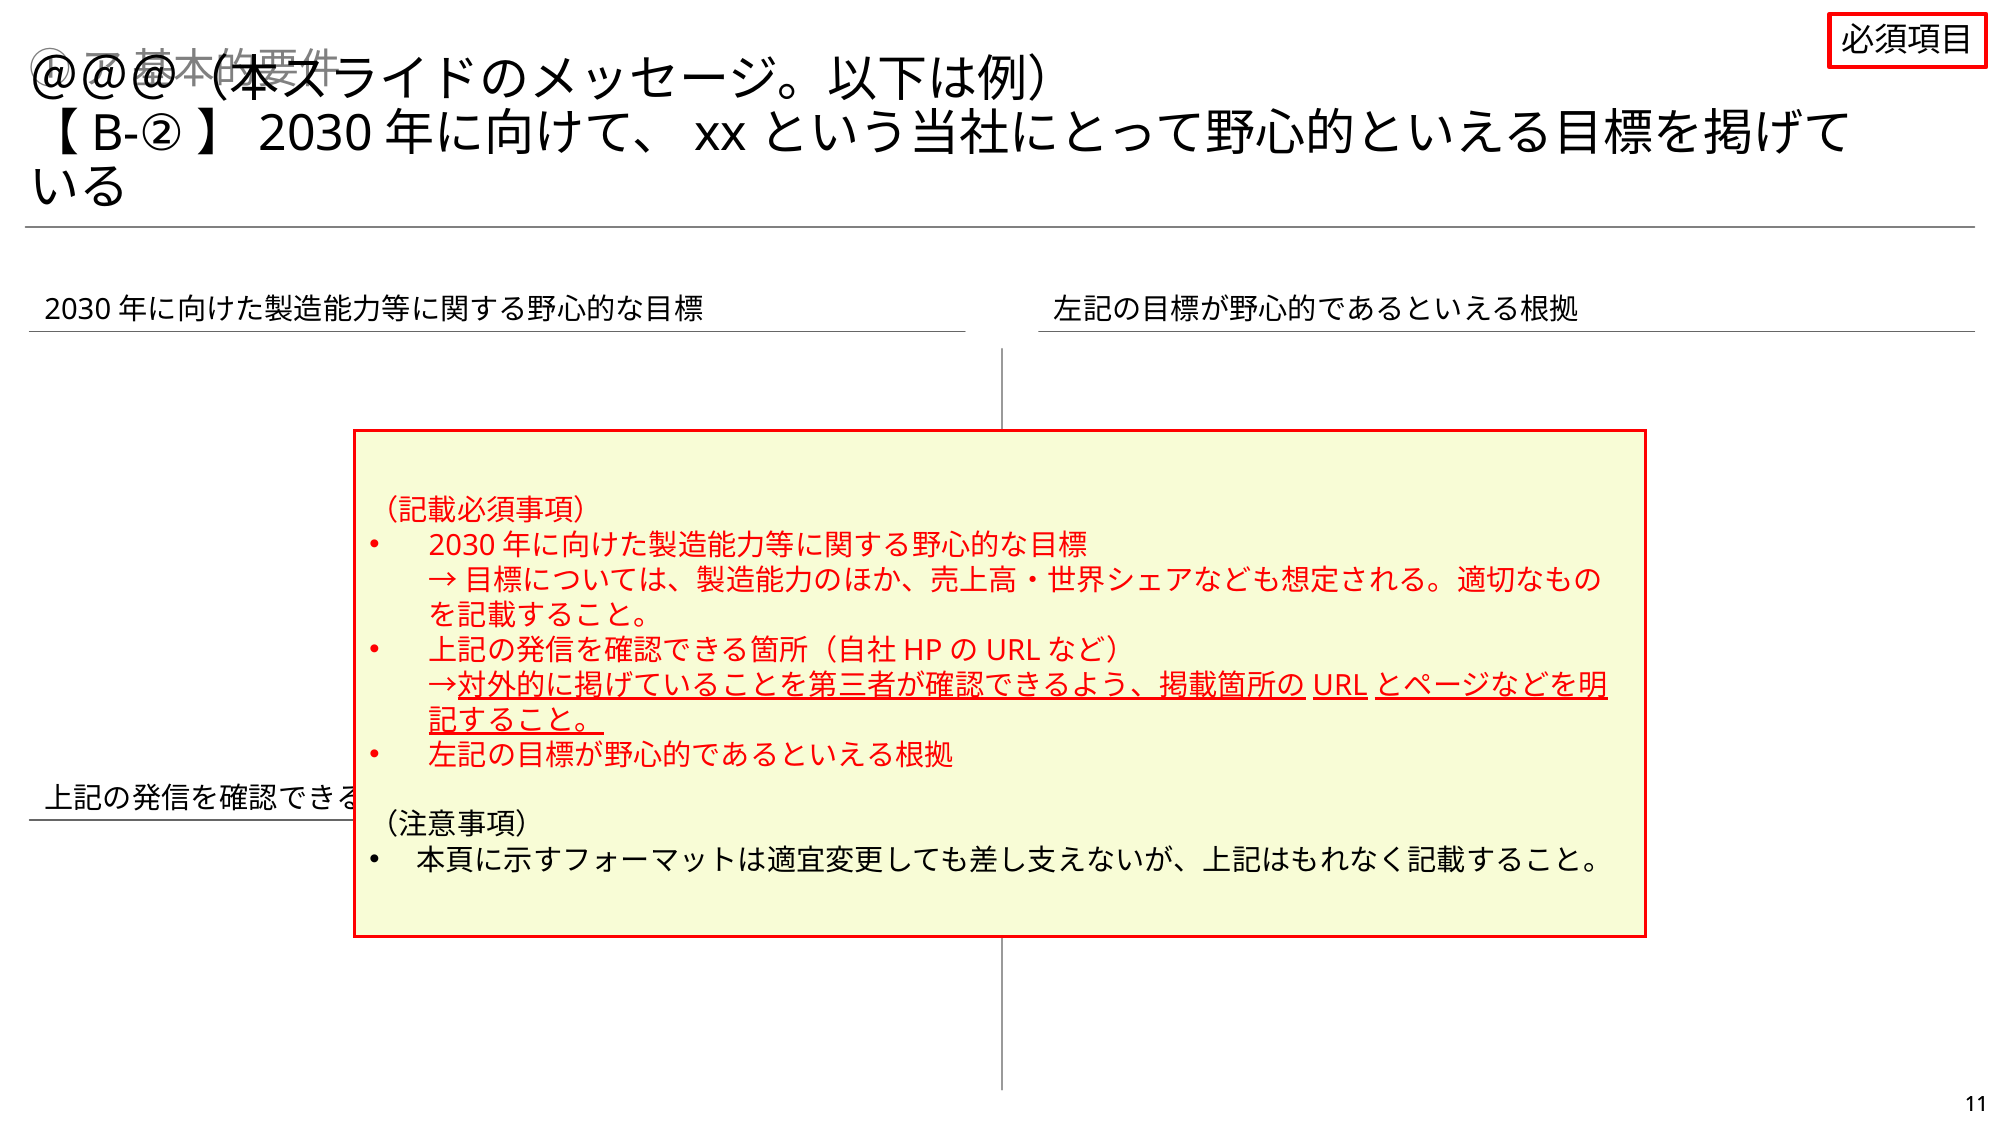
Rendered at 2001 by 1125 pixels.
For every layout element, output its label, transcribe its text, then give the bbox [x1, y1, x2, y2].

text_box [1038, 283, 1975, 332]
text_box ①ア 基本的要件 [29, 47, 1802, 53]
text_box ＠＠＠（本スライドのメッセージ。以下は例） 【B-②】2030年に向けて、xxという当社にとって野心的といえる目標を掲げている [29, 53, 1875, 216]
text_box （記載必須事項） 2030年に向けた製造能力等に関する野心的な目標 → 目標については、製造能力のほか、売上高・世界シェアなども想定される。適切なものを記載すること。 上記の発信を確認できる箇所（自社HPのURLなど） →対外的に掲げていることを第三者が確認できるよう、掲載箇所のURLとページなどを明記すること。 左記の目標が野心的であるといえる根拠 （注意事項） 本頁に示すフォーマットは適宜変更しても差し支えないが、上記はもれなく記載すること。 [1003, 429, 1647, 938]
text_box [28, 772, 966, 821]
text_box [28, 283, 966, 332]
text_box 必須項目 [1829, 13, 1986, 68]
text_box （記載必須事項） 2030年に向けた製造能力等に関する野心的な目標 → 目標については、製造能力のほか、売上高・世界シェアなども想定される。適切なものを記載すること。 上記の発信を確認できる箇所（自社HPのURLなど） →対外的に掲げていることを第三者が確認できるよう、掲載箇所のURLとページなどを明記すること。 左記の目標が野心的であるといえる根拠 （注意事項） 本頁に示すフォーマットは適宜変更しても差し支えないが、上記はもれなく記載すること。 [353, 429, 1001, 938]
